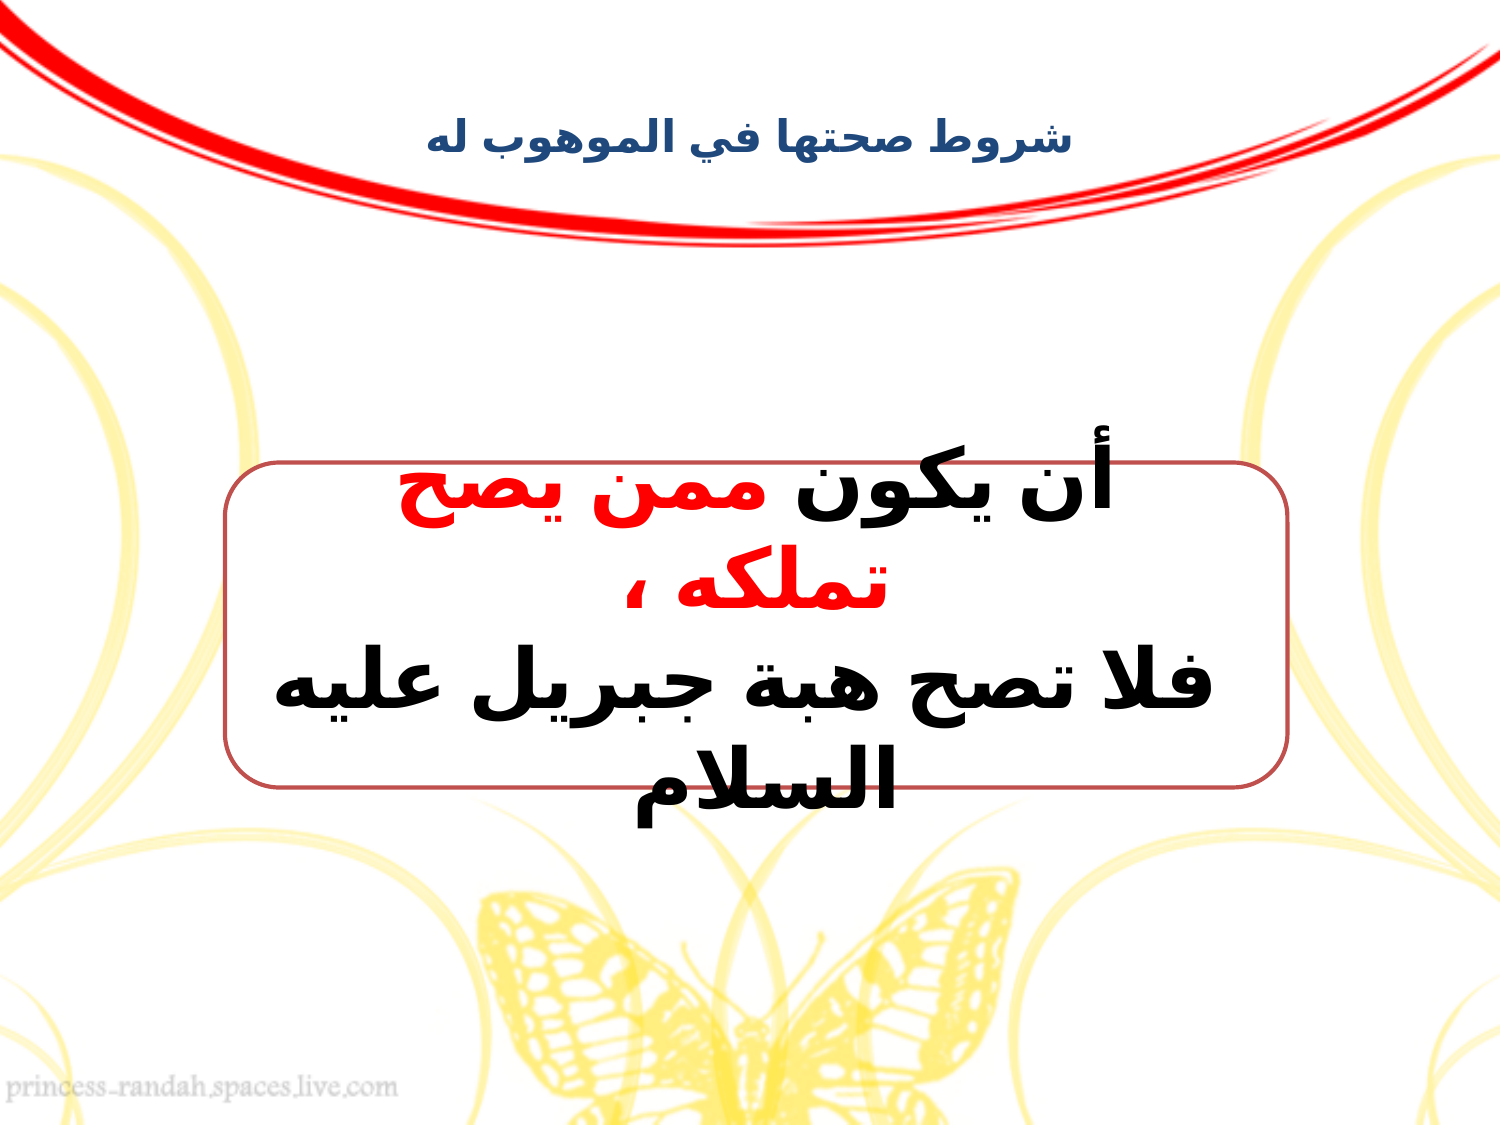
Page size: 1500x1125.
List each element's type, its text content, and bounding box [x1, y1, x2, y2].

text_box أن يكون ممن يصح تملكه ، فلا تصح هبة جبريل عليه السلام [222, 460, 1290, 790]
picture [0, 0, 1500, 1125]
title شروط صحتها في الموهوب له [75, 45, 1425, 225]
